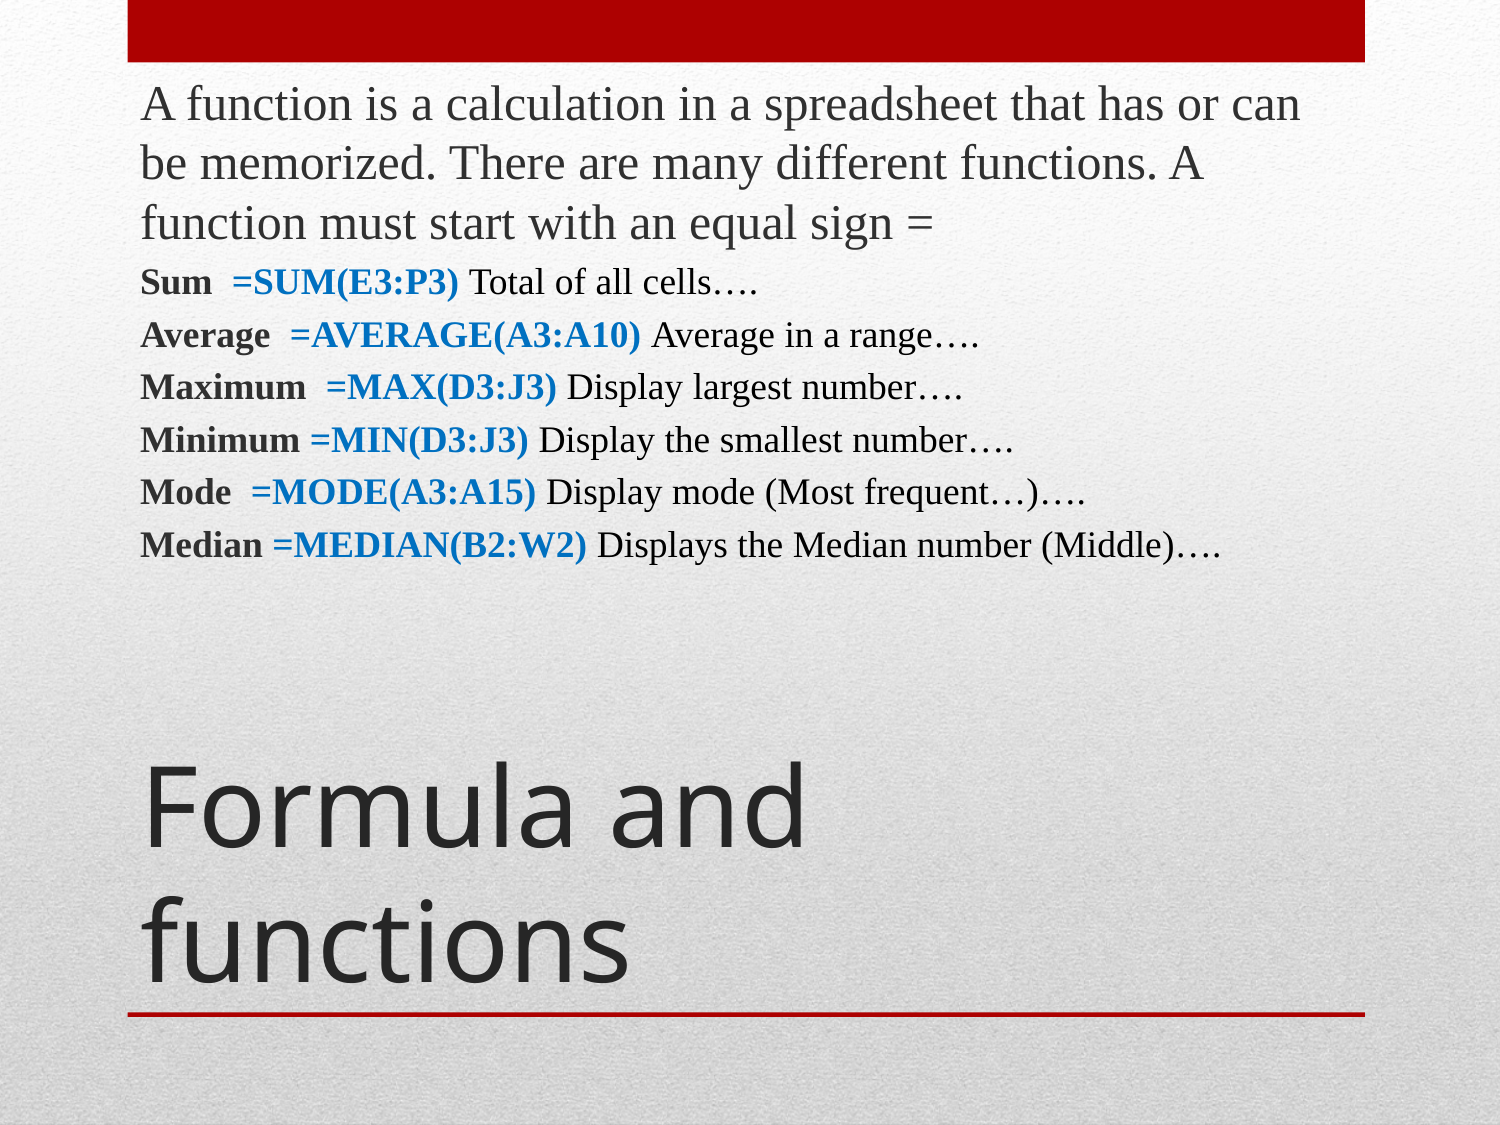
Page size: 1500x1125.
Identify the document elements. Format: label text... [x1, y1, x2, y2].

title Formula and functions [125, 750, 1238, 1013]
list A function is a calculation in a spreadsheet that has or can be memorized. There are many different functions. A function must start with an equal sign = Sum =SUM(E3:P3) Total of all cells…. Average =AVERAGE(A3:A10) Average in a range…. Maximum =MAX(D3:J3) Display largest number…. Minimum =MIN(D3:J3) Display the smallest number…. Mode =MODE(A3:A15) Display mode (Most frequent…)…. Median =MEDIAN(B2:W2) Displays the Median number (Middle)…. [125, 112, 1363, 750]
